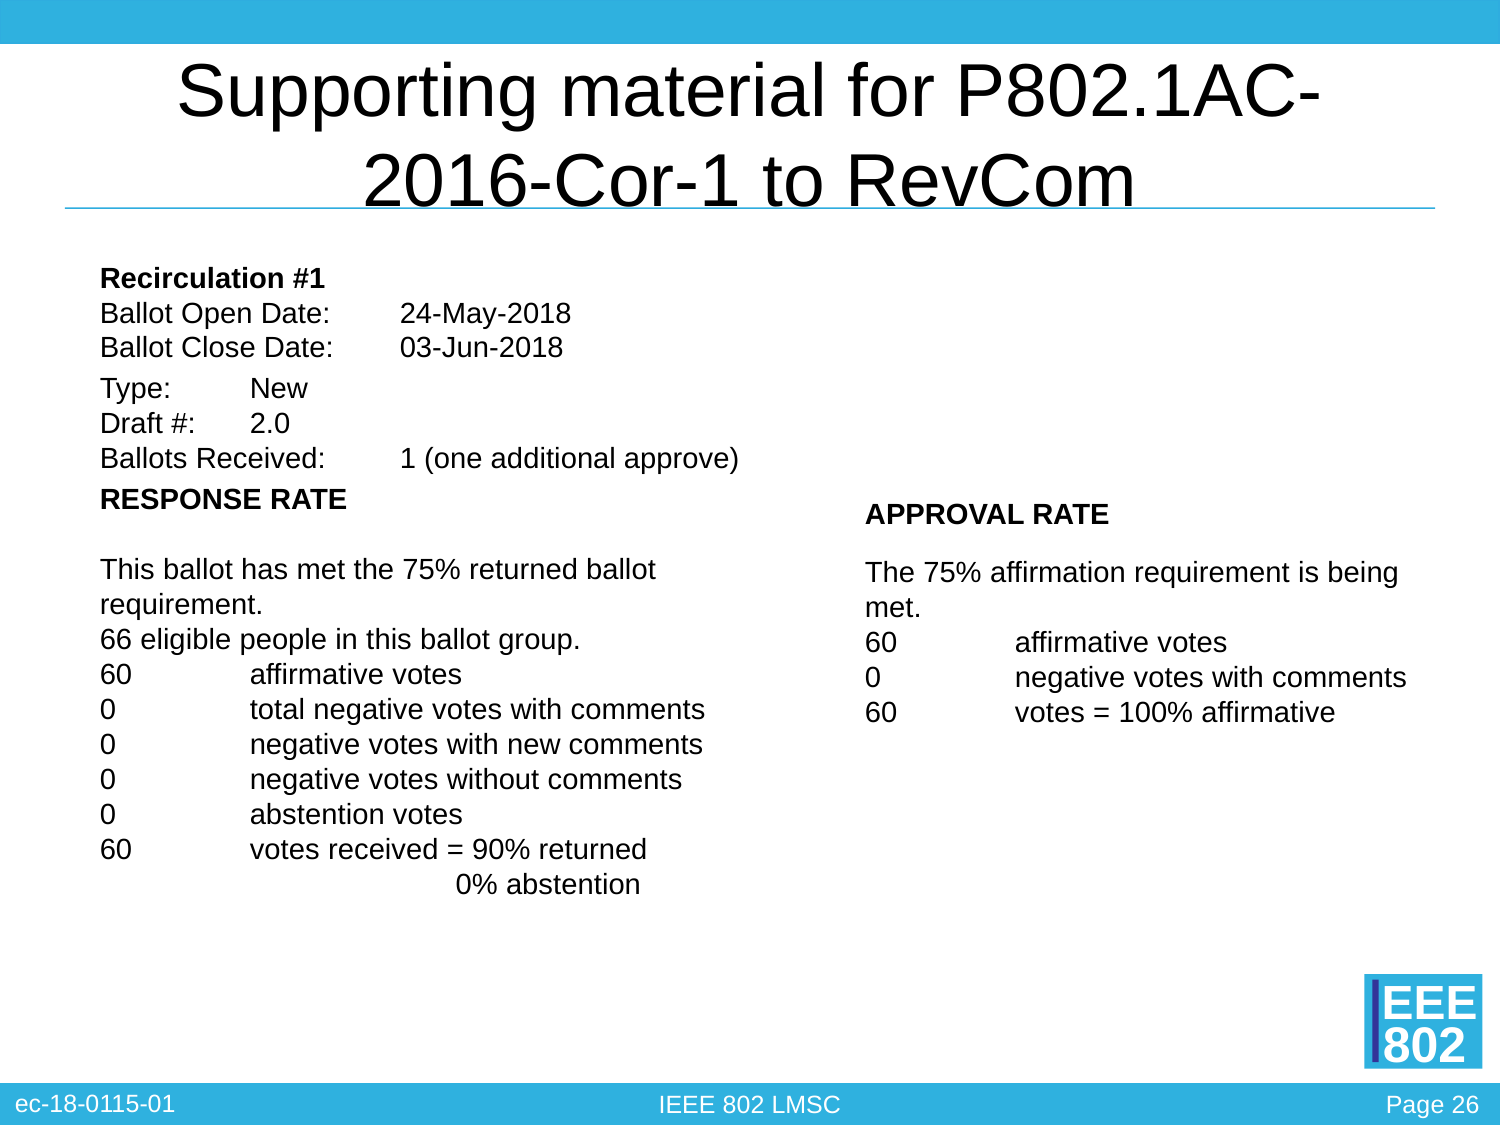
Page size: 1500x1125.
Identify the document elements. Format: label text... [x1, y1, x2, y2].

text_box Recirculation #1 Ballot Open Date: 24-May-2018 Ballot Close Date: 03-Jun-2018 Type: New Draft #: 2.0 Ballots Received: 1 (one additional approve) RESPONSE RATE This ballot has met the 75% returned ballot requirement. 66 eligible people in this ballot group. 60 affirmative votes 0 total negative votes with comments 0 negative votes with new comments 0 negative votes without comments 0 abstention votes 60 votes received = 90% returned 0% abstention [84, 251, 809, 1012]
text_box APPROVAL RATE The 75% affirmation requirement is being met. 60 affirmative votes 0 negative votes with comments 60 votes = 100% affirmative [849, 487, 1465, 984]
text_box Supporting material for P802.1AC-2016-Cor-1 to RevCom [74, 66, 1425, 197]
